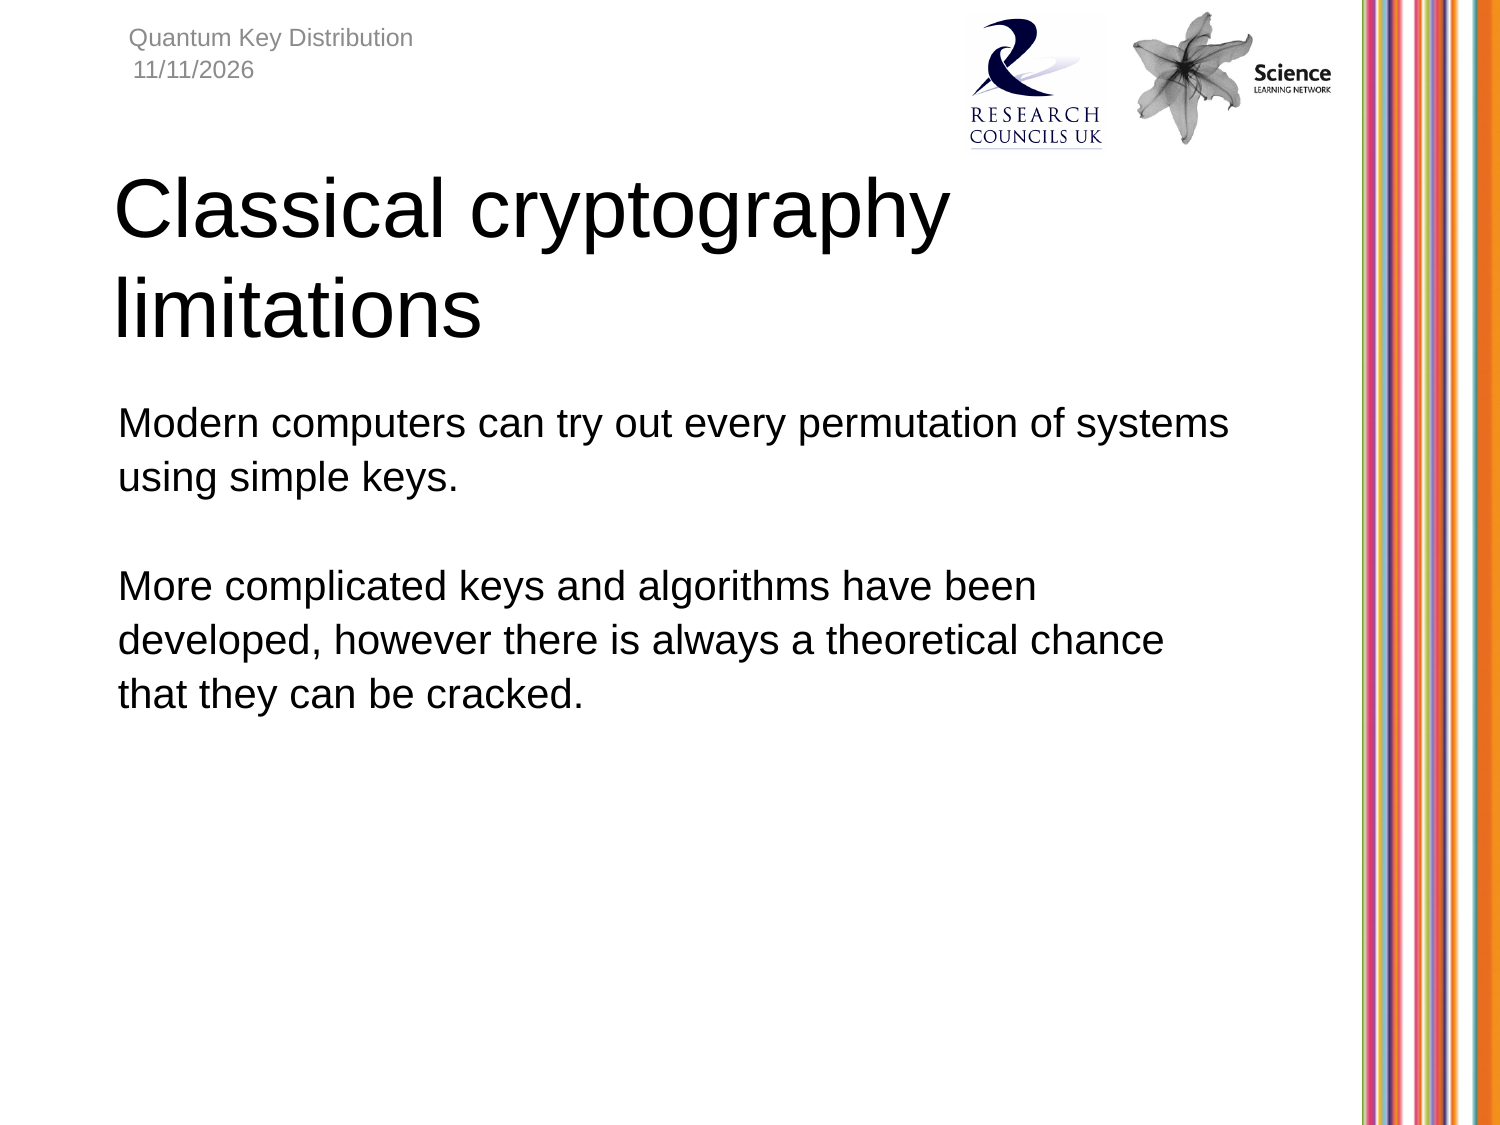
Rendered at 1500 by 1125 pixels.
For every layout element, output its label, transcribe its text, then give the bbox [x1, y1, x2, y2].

picture [1362, 0, 1500, 1125]
picture [965, 13, 1107, 154]
footer Quantum Key Distribution [113, 6, 621, 67]
picture [1122, 0, 1341, 155]
list Modern computers can try out every permutation of systems using simple keys. More complicated keys and algorithms have been developed, however there is always a theoretical chance that they can be cracked. [117, 391, 1246, 925]
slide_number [117, 67, 456, 99]
title Classical cryptography limitations [113, 154, 1242, 306]
